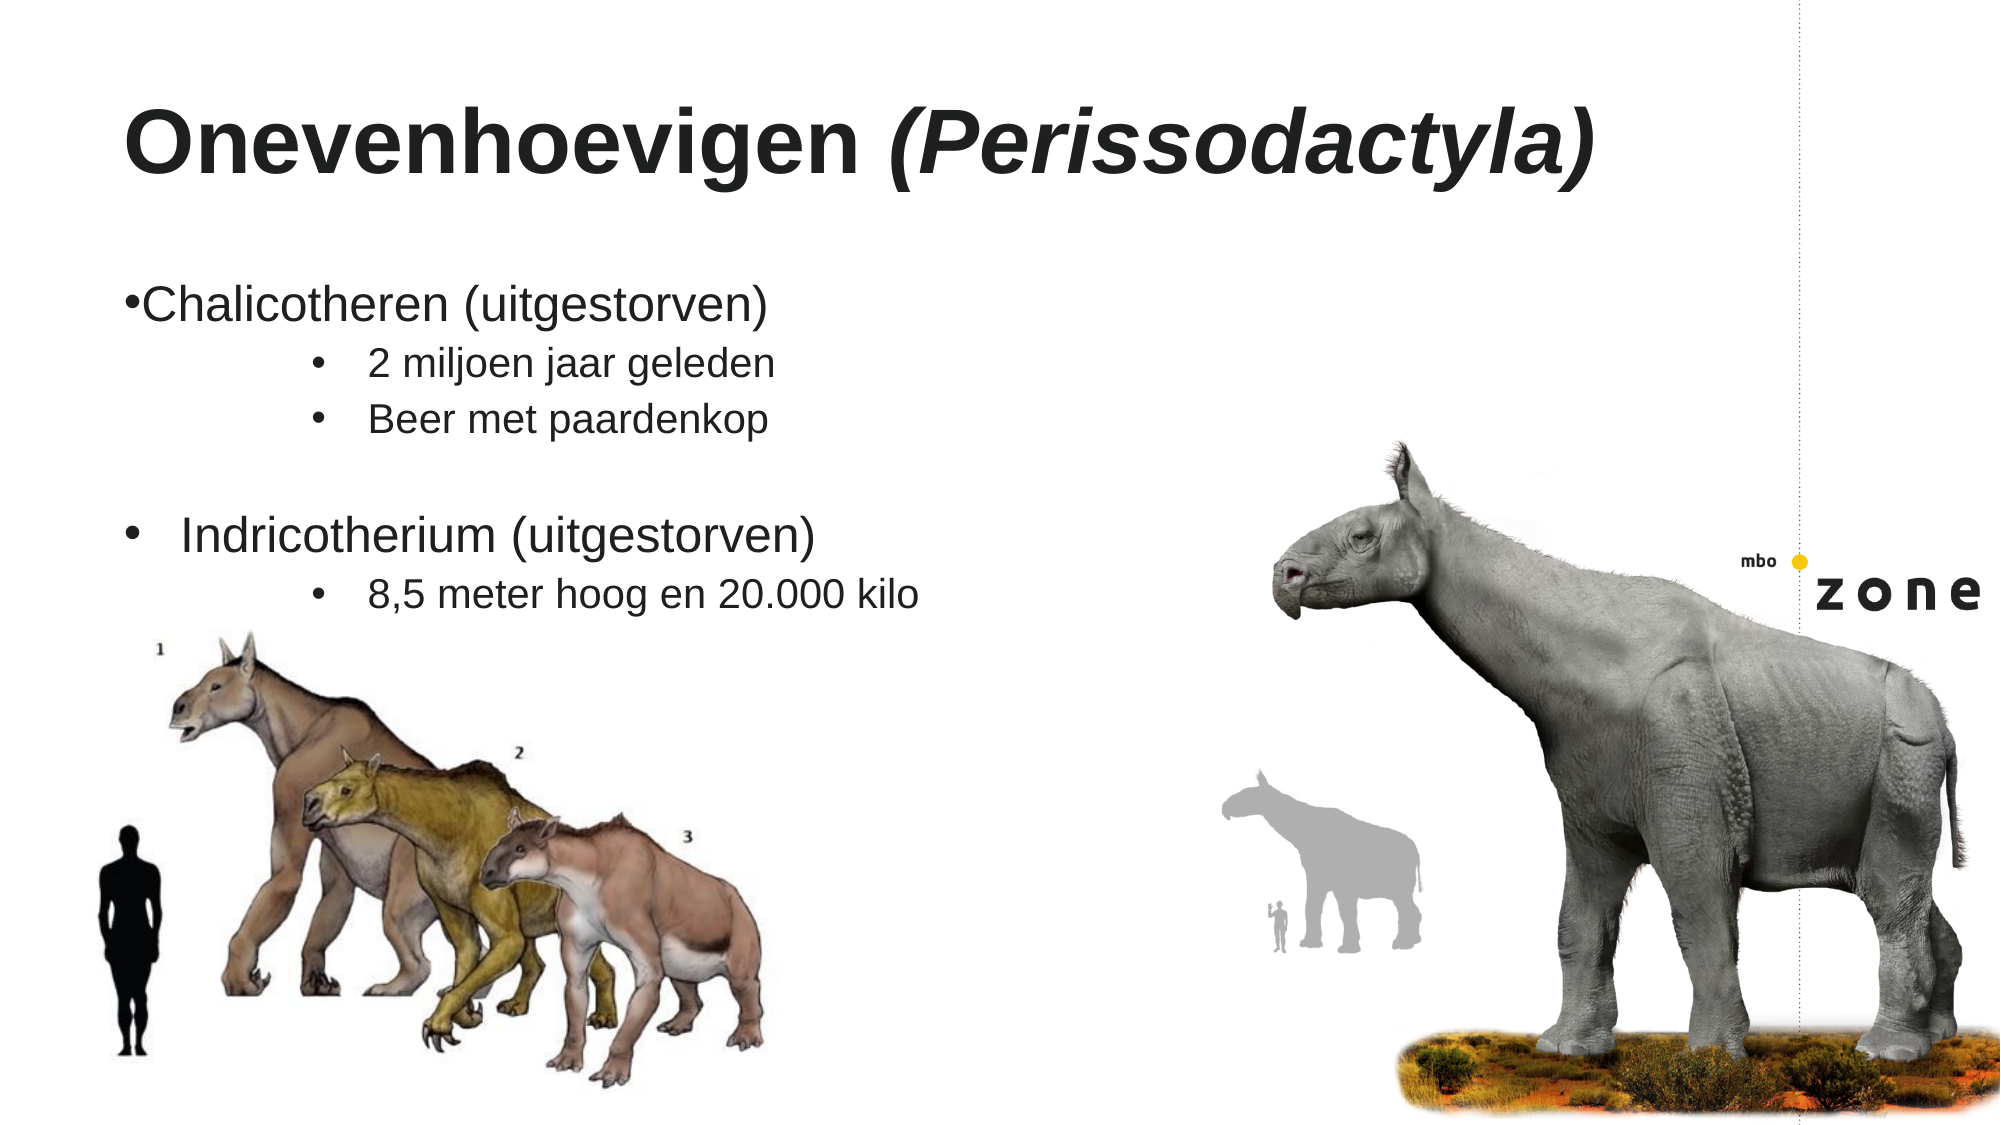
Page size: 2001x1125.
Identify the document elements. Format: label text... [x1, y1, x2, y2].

picture [1162, 0, 2001, 1125]
picture [87, 628, 784, 1093]
list Chalicotheren (uitgestorven) 2 miljoen jaar geleden Beer met paardenkop Indricotherium (uitgestorven) 8,5 meter hoog en 20.000 kilo [124, 271, 1394, 986]
title Onevenhoevigen (Perissodactyla) [124, 94, 1607, 272]
